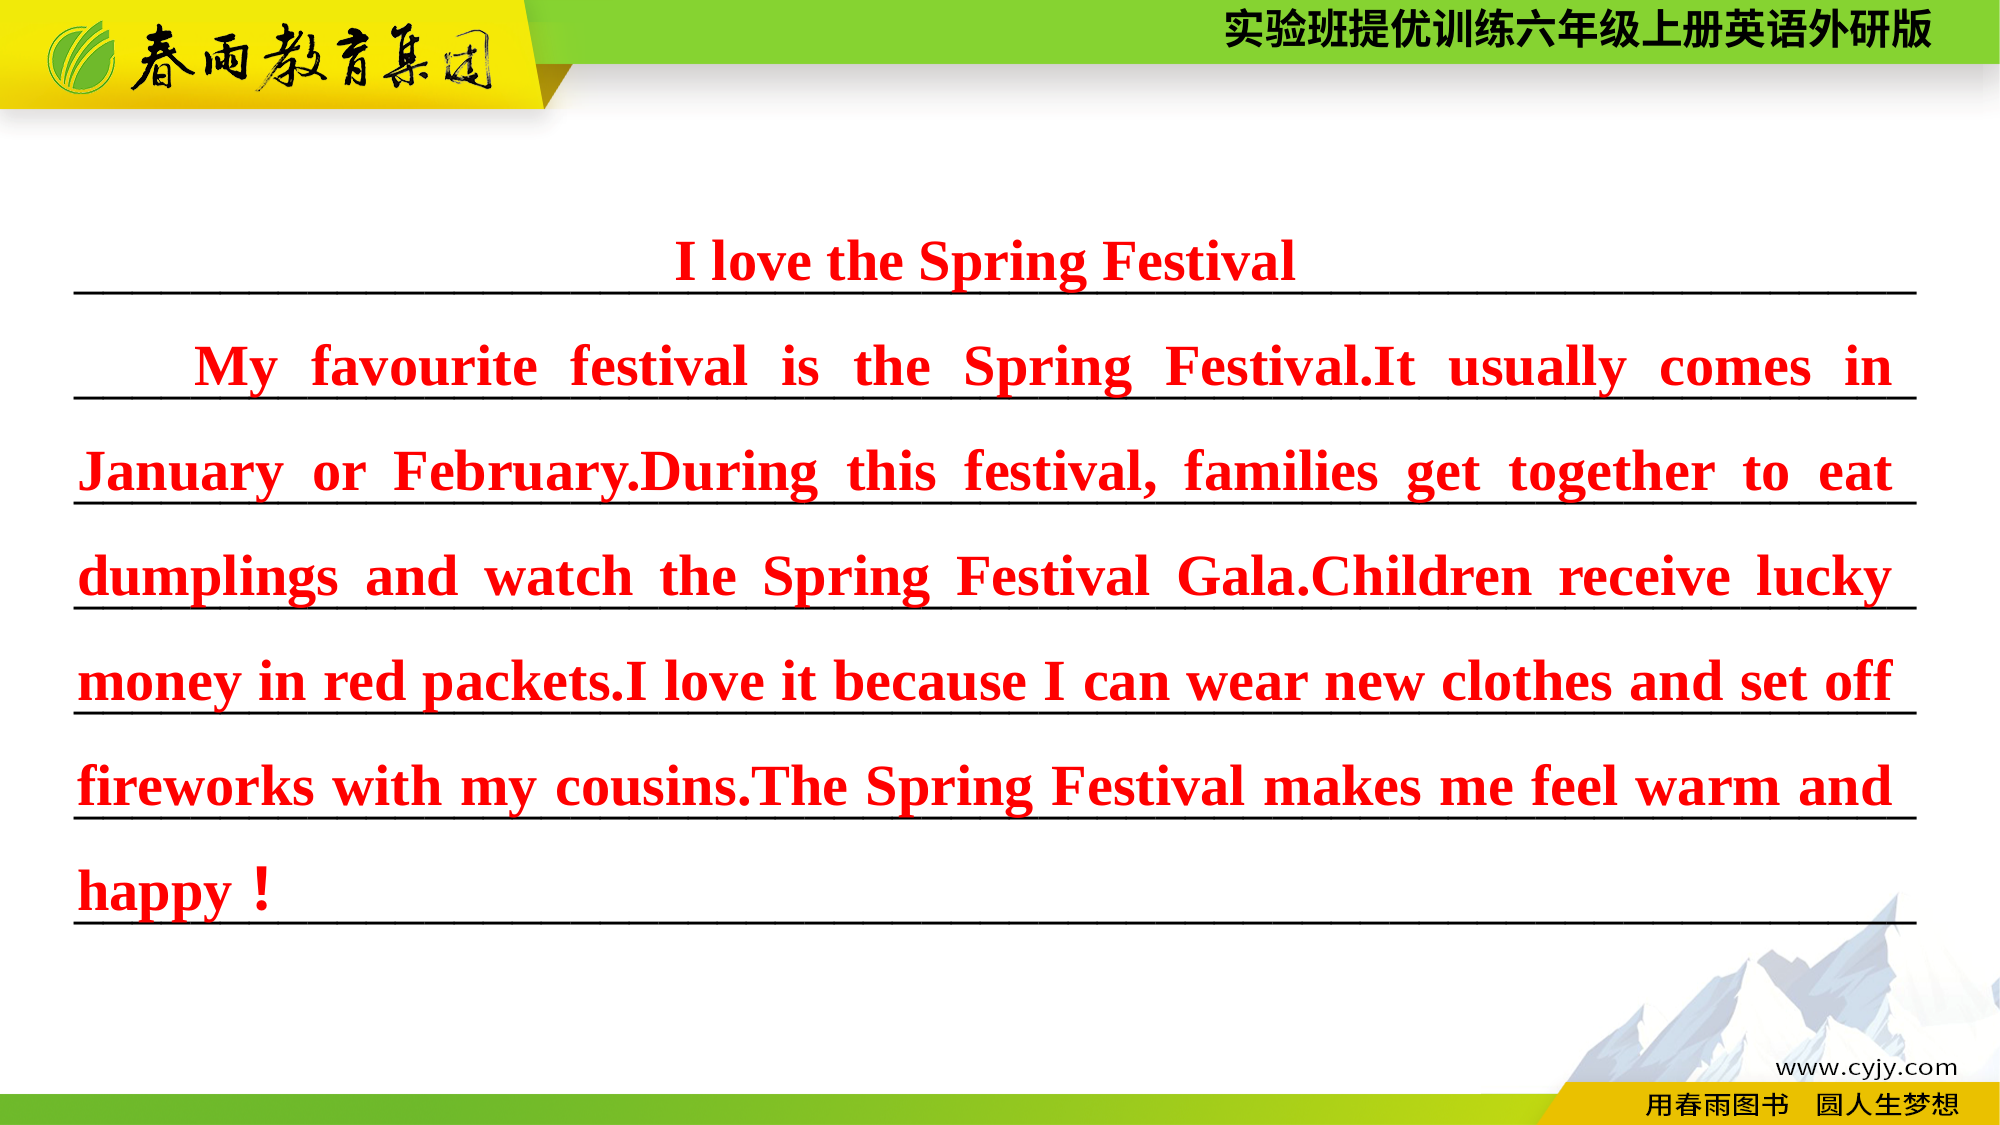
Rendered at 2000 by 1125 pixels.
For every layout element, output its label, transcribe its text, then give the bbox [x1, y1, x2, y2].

picture [0, 0, 2000, 1125]
list _________________________________________________________________________________________________________________________________________________________________________________________________________________________________________________________________________________________________________________________________________________________________________________________________________________________________________________________ [59, 187, 1944, 932]
text_box I love the Spring Festival My favourite festival is the Spring Festival.It usually comes in January or February.During this festival, families get together to eat dumplings and watch the Spring Festival Gala.Children receive lucky money in red packets.I love it because I can wear new clothes and set off fireworks with my cousins.The Spring Festival makes me feel warm and happy！ [62, 179, 1910, 930]
